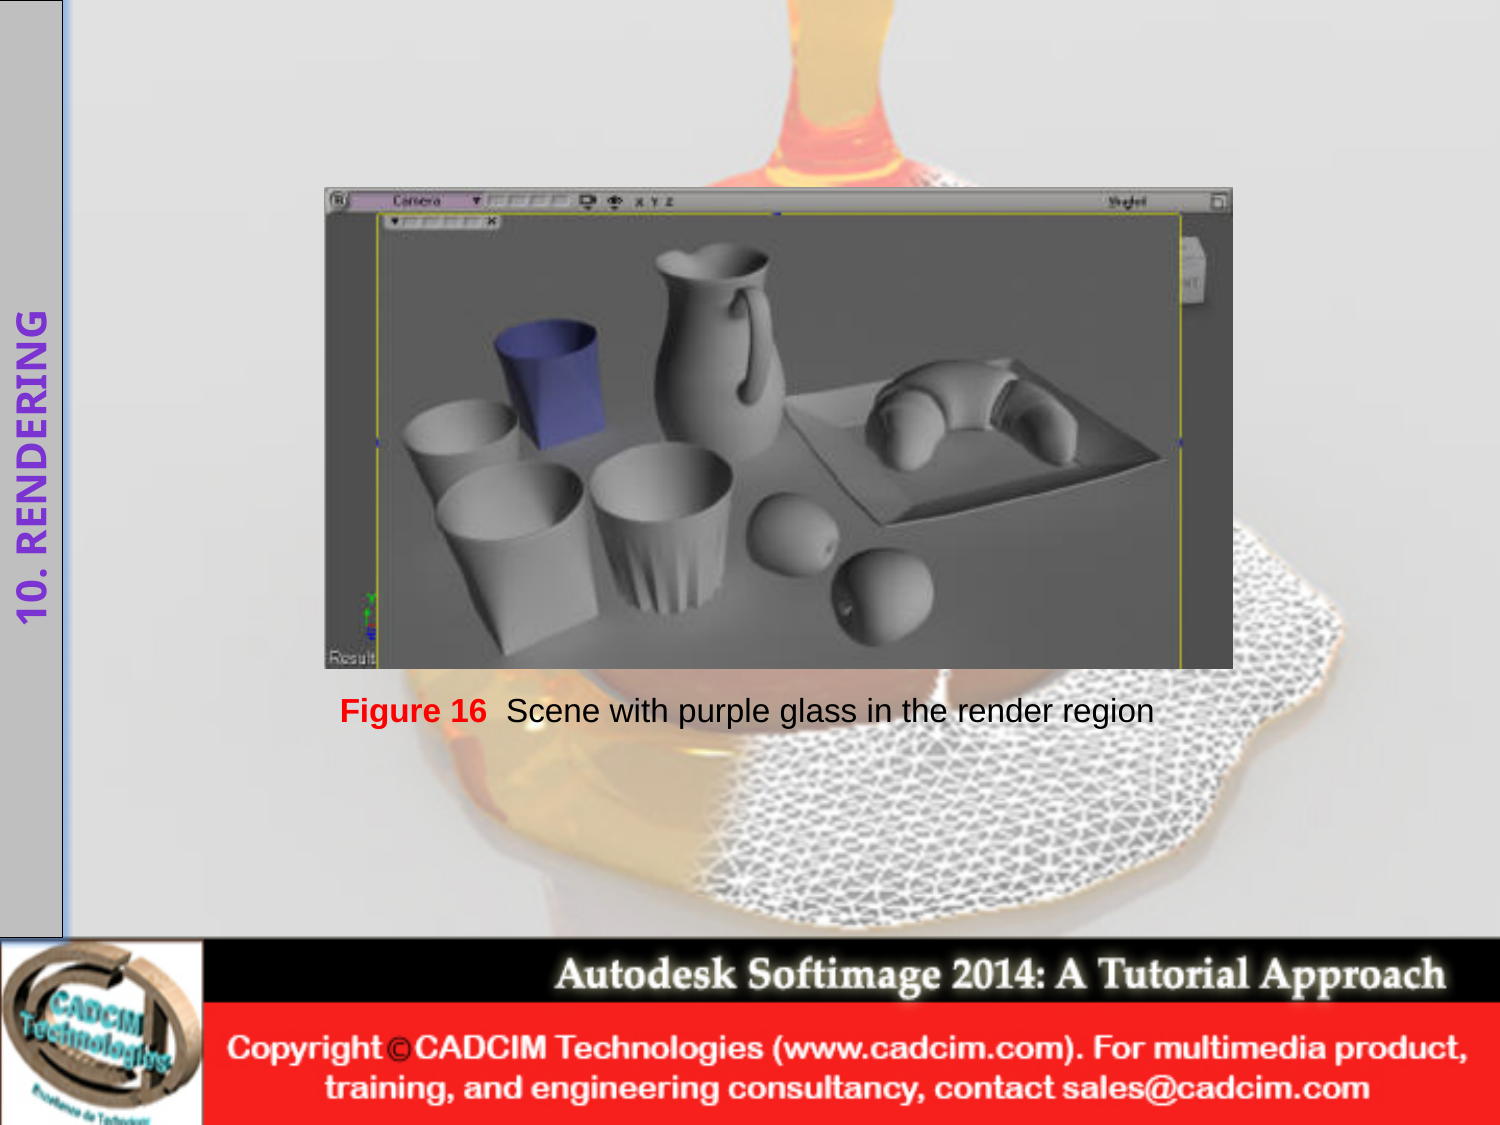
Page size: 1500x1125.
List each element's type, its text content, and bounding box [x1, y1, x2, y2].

picture [0, 0, 1500, 1125]
text_box Figure 16 Scene with purple glass in the render region [324, 681, 1275, 737]
